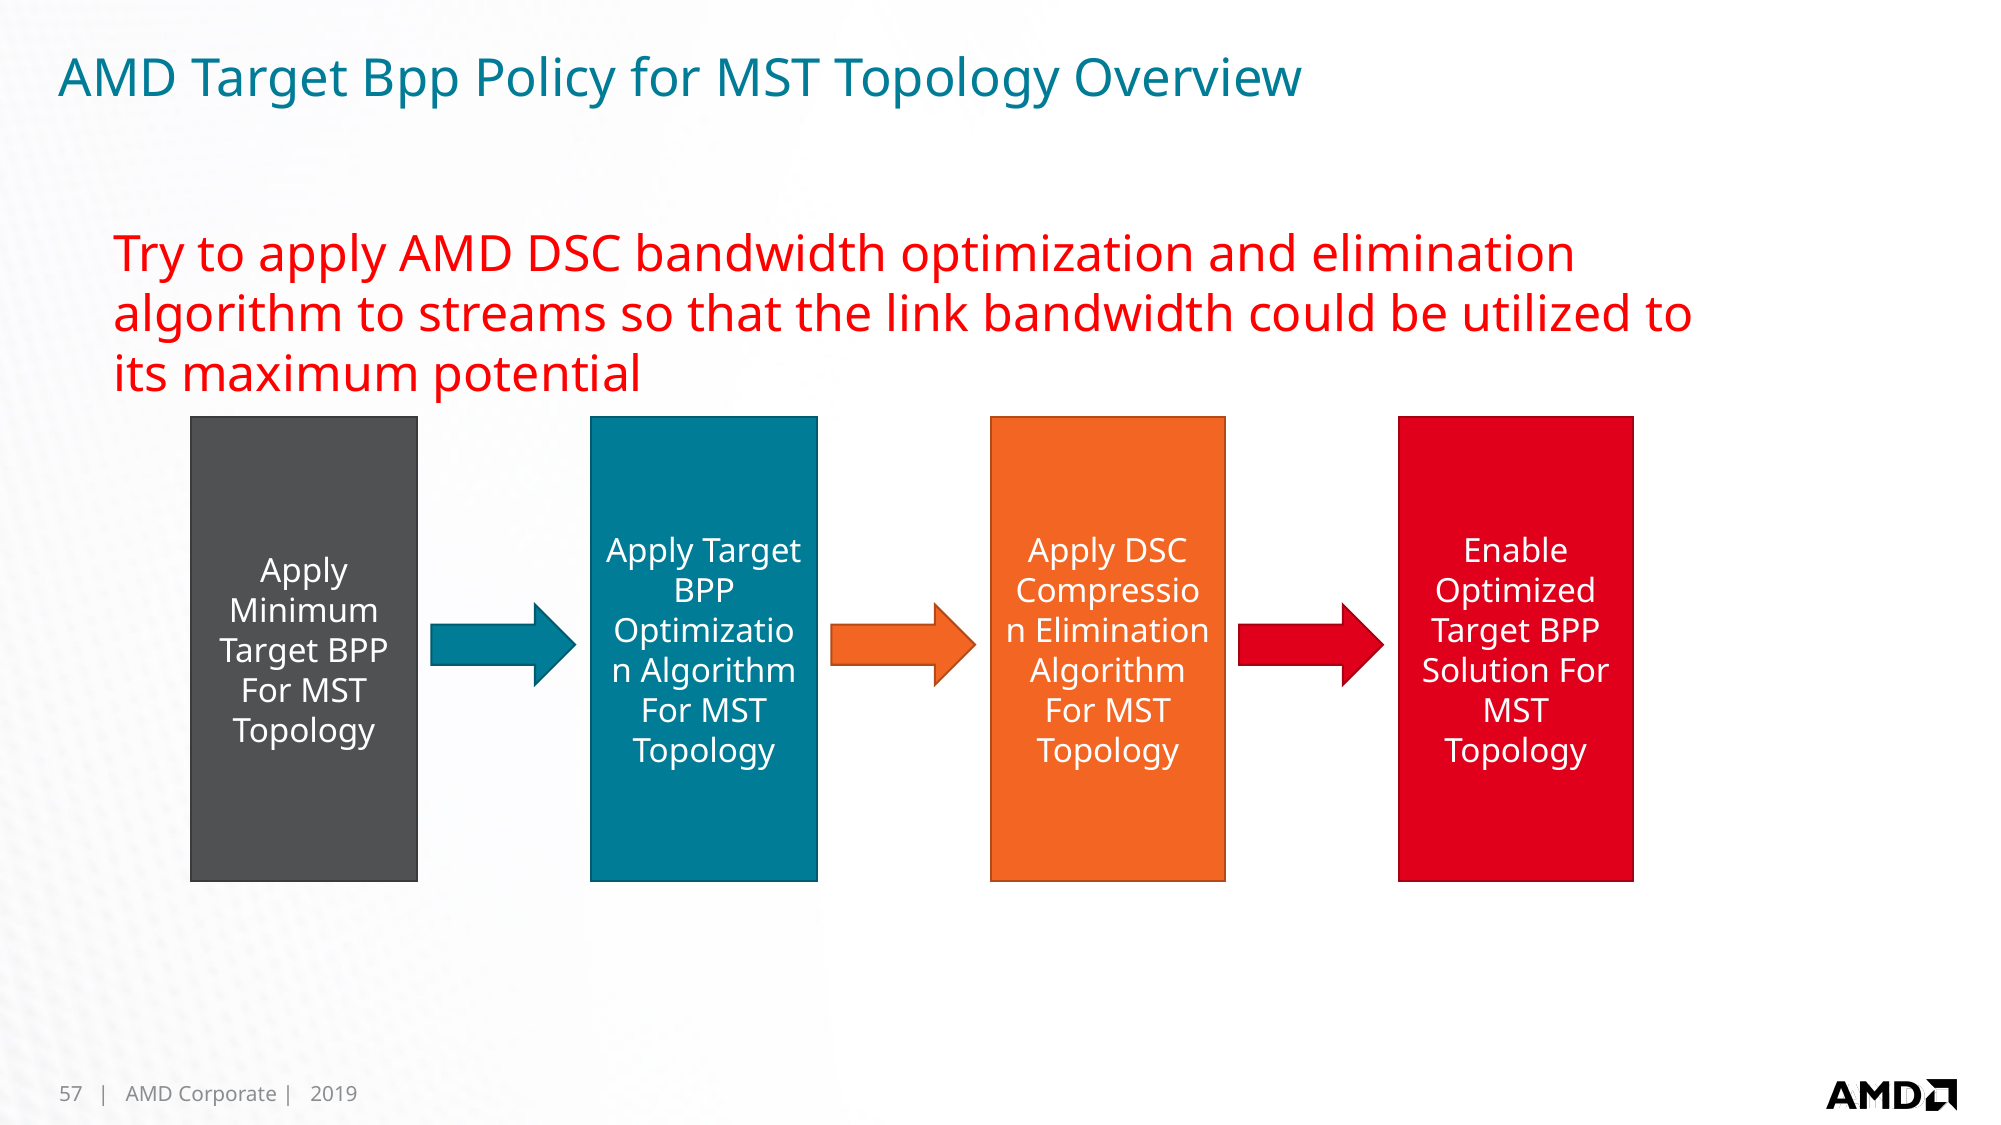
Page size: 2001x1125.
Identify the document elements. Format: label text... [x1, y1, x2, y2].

slide_number 57 [0, 1065, 98, 1125]
text_box Apply Minimum Target BPP For MST Topology [190, 416, 418, 882]
text_box Apply DSC Compression Elimination Algorithm For MST Topology [990, 416, 1226, 882]
text_box Try to apply AMD DSC bandwidth optimization and elimination algorithm to streams so that the link bandwidth could be utilized to its maximum potential [98, 213, 1735, 409]
text_box [830, 602, 977, 688]
title AMD Target Bpp Policy for MST Topology Overview [43, 43, 1957, 116]
picture [0, 0, 2000, 1125]
text_box [430, 602, 577, 688]
footer | AMD Corporate | 2019 [98, 1065, 773, 1125]
text_box [1238, 602, 1385, 688]
text_box Apply Target BPP Optimization Algorithm For MST Topology [590, 416, 818, 882]
text_box Enable Optimized Target BPP Solution For MST Topology [1398, 416, 1634, 882]
